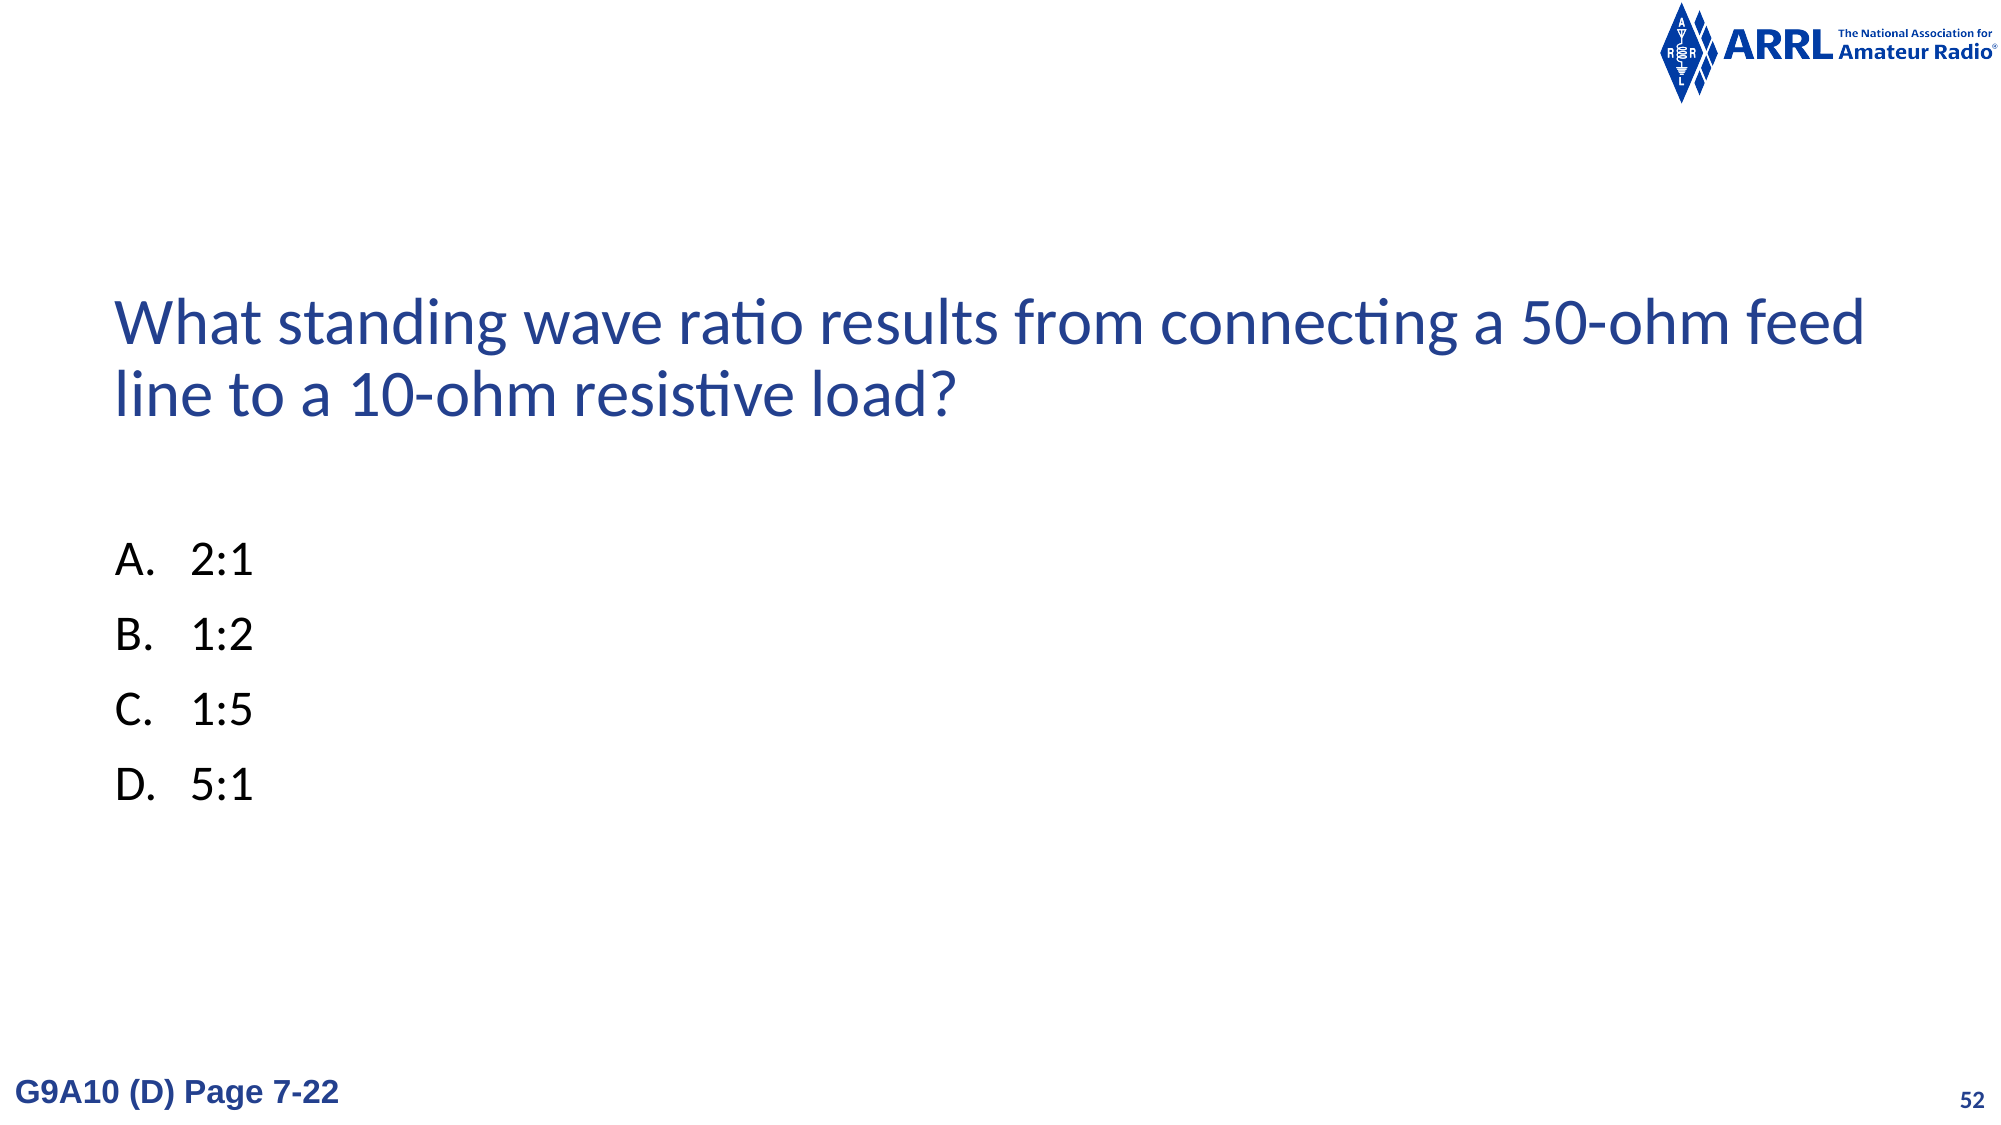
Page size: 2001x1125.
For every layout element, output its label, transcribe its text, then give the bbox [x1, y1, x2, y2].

text_box G9A10 (D) Page 7-22 [0, 1062, 1313, 1118]
list 2:1 1:2 1:5 5:1 [99, 525, 1900, 1005]
picture [1658, 0, 1999, 106]
text_box 52 [1875, 1076, 2000, 1122]
title What standing wave ratio results from connecting a 50-ohm feed line to a 10-ohm resistive load? [99, 249, 1900, 468]
